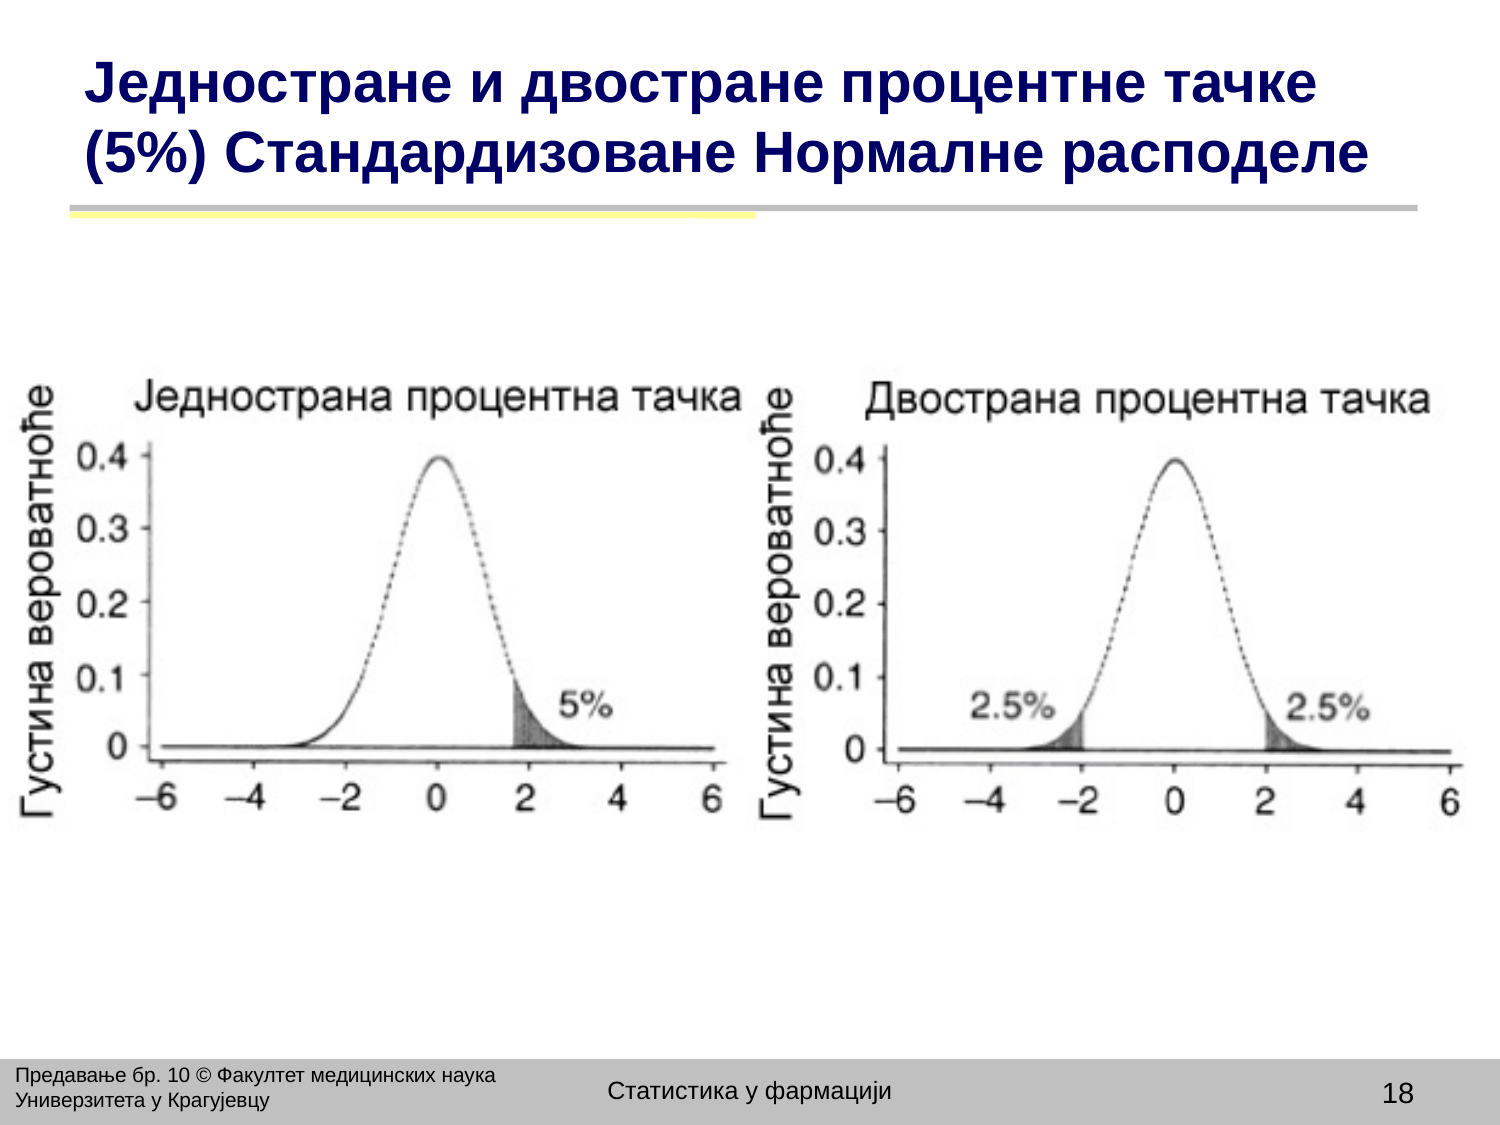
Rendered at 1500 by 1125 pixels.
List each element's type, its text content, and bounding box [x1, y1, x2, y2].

slide_number 18 [1079, 1066, 1430, 1125]
slide_number Предавање бр. 10 © Факултет медицинских наука Универзитета у Крагујевцу [0, 1053, 622, 1108]
title Jедностране и двостране процентне тачке (5%) Стандардизоване Нормалне расподеле [69, 19, 1426, 208]
footer Статистика у фармацији [512, 1066, 988, 1125]
picture [8, 365, 1479, 834]
